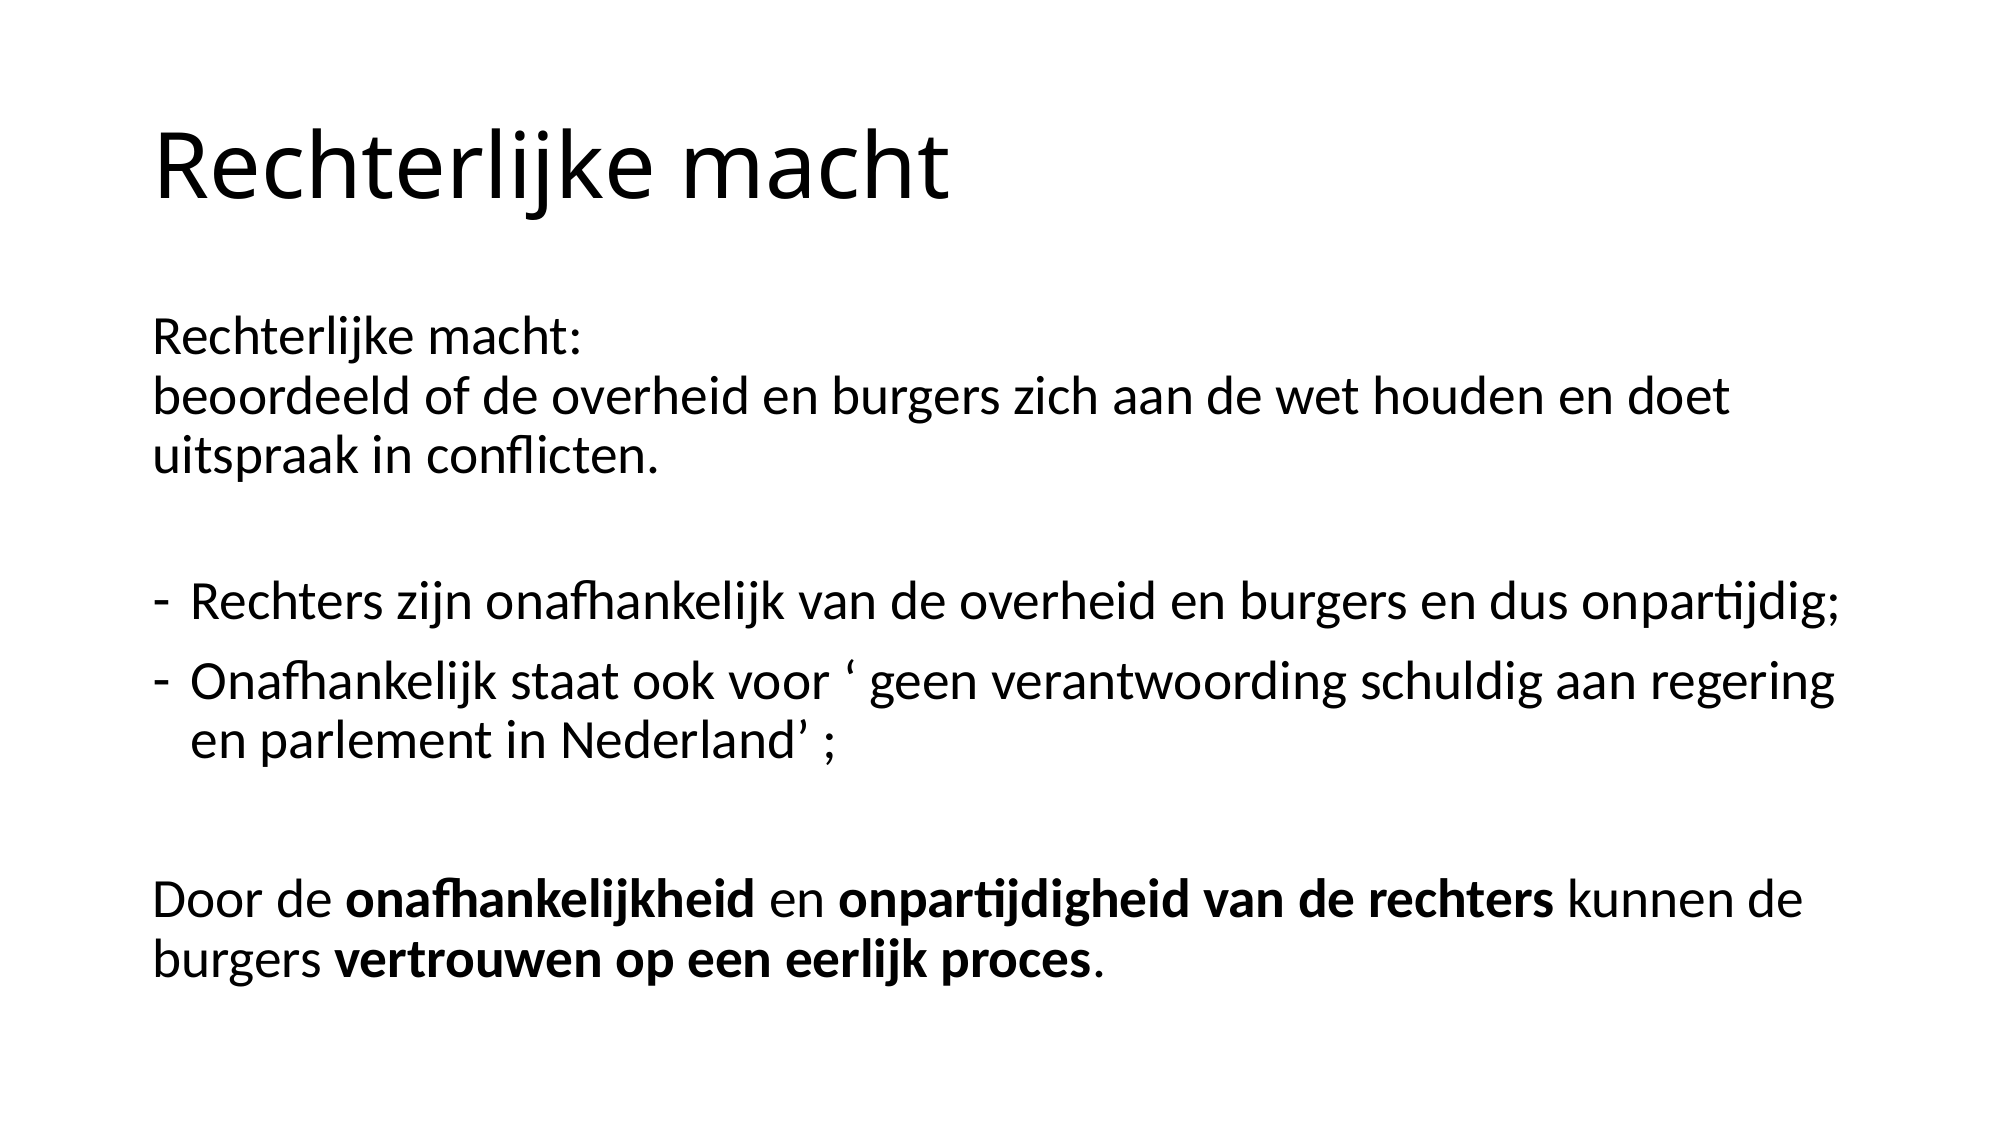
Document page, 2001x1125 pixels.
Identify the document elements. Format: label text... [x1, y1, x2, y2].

list Rechterlijke macht: beoordeeld of de overheid en burgers zich aan de wet houden en doet uitspraak in conflicten. Rechters zijn onafhankelijk van de overheid en burgers en dus onpartijdig; Onafhankelijk staat ook voor ‘ geen verantwoording schuldig aan regering en parlement in Nederland’ ; Door de onafhankelijkheid en onpartijdigheid van de rechters kunnen de burgers vertrouwen op een eerlijk proces. [137, 299, 1863, 1014]
title Rechterlijke macht [137, 59, 1863, 278]
